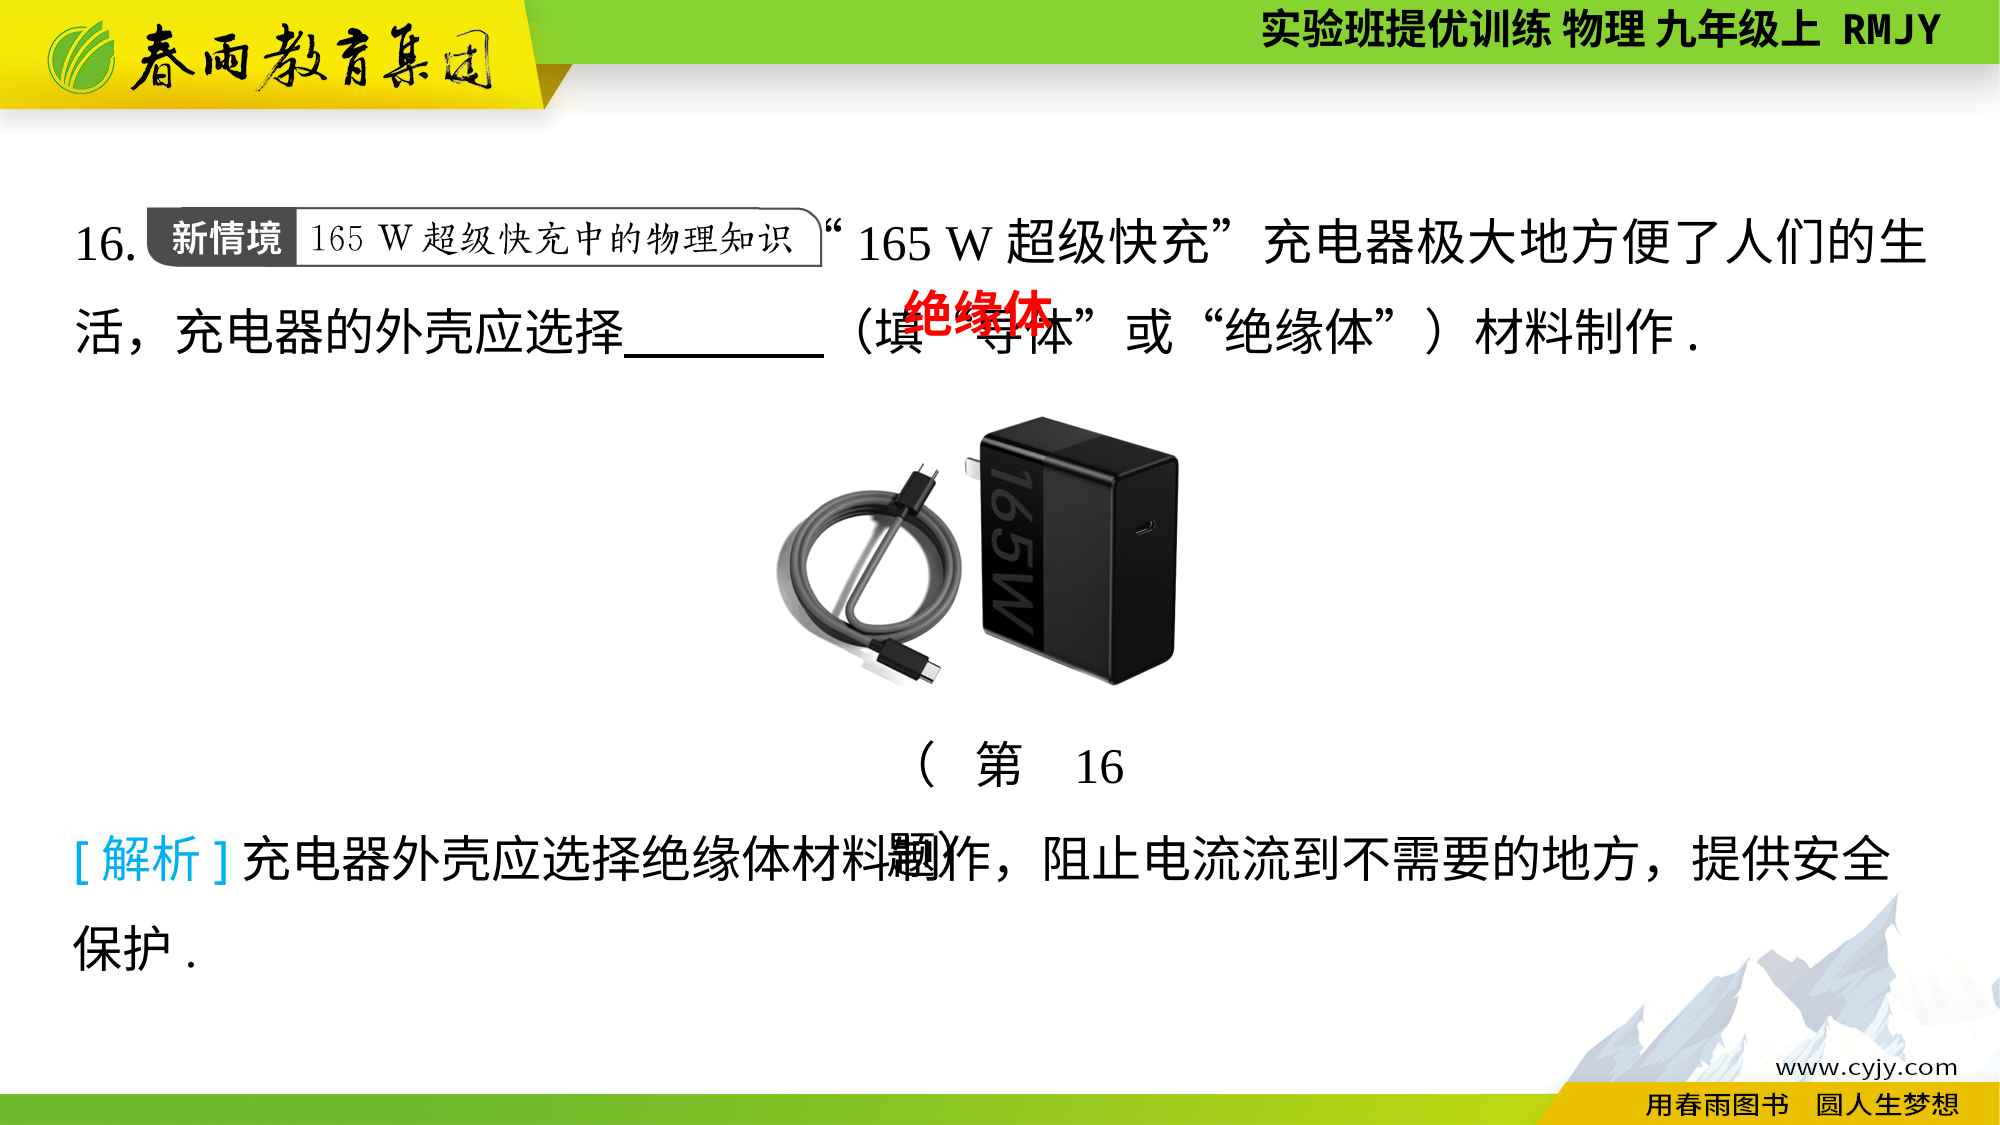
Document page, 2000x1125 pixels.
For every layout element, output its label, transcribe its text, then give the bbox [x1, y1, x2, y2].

list 16. 如图所示的“165 W超级快充”充电器极大地方便了人们的生活，充电器的外壳应选择 （填“导体”或“绝缘体”）材料制作. [59, 173, 1944, 371]
picture [0, 0, 2000, 1125]
text_box 绝缘体 [888, 275, 1069, 350]
text_box [解析]充电器外壳应选择绝缘体材料制作，阻止电流流到不需要的地方，提供安全 保护. [57, 790, 1942, 986]
text_box （第16题） [871, 697, 1152, 790]
